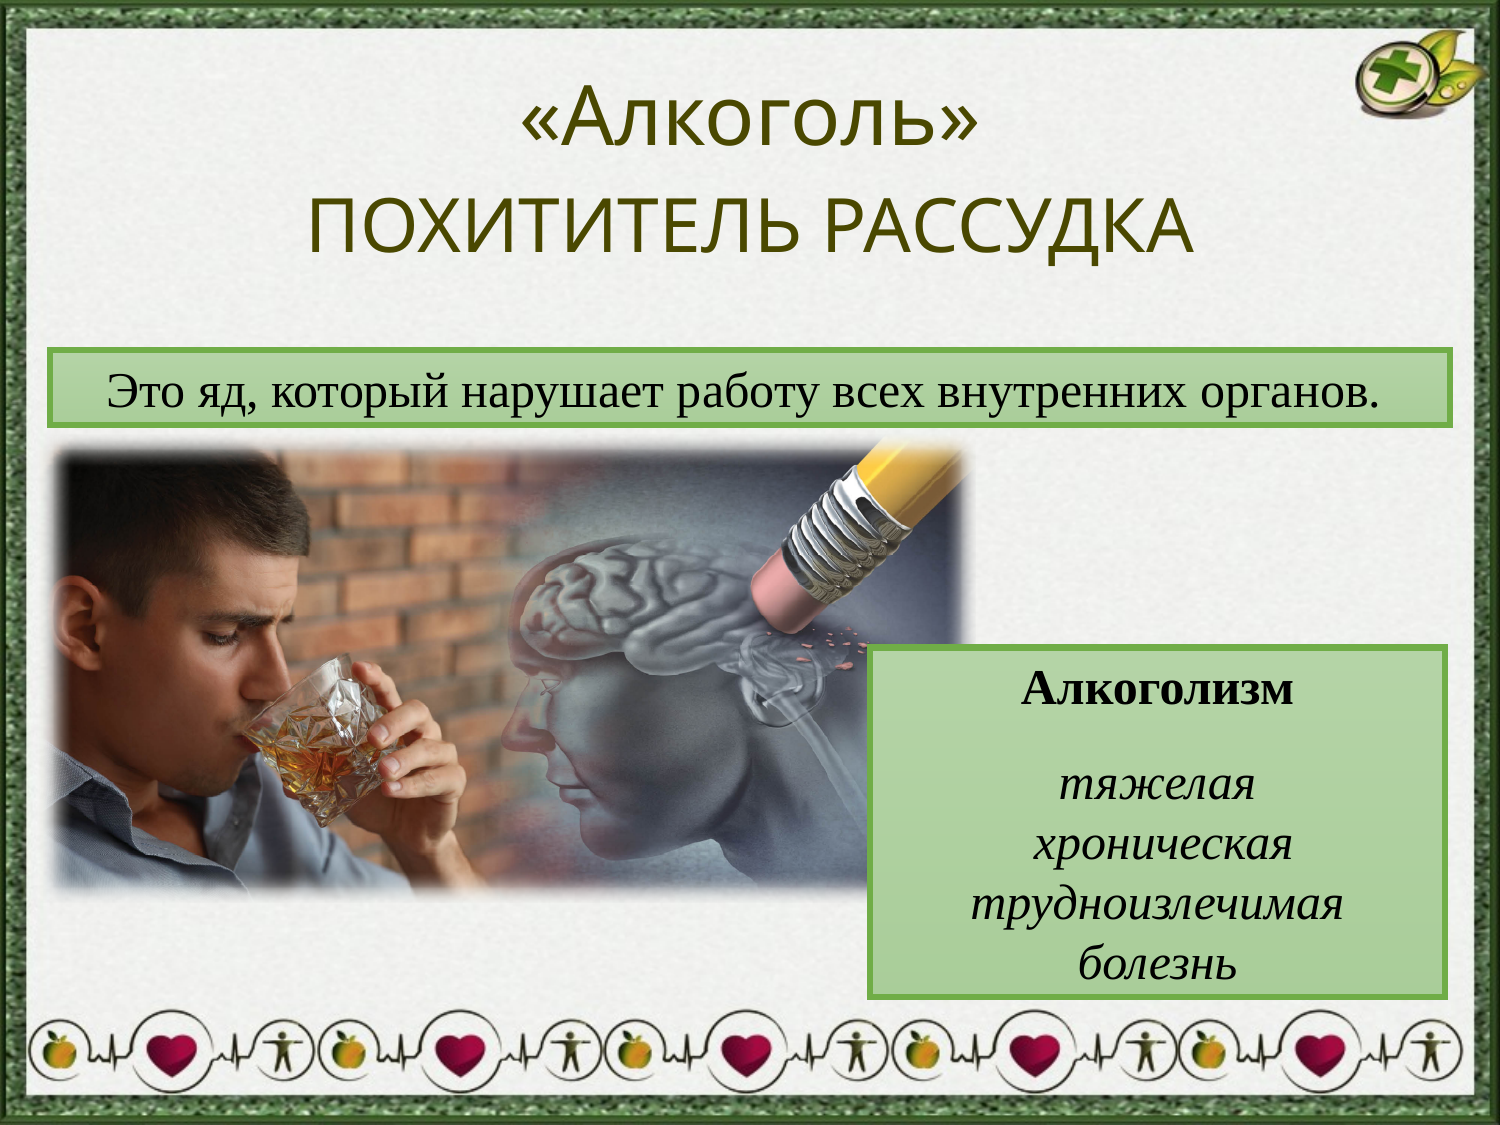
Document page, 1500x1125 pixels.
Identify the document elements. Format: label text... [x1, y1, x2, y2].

text_box Алкоголизм тяжелая хроническая трудноизлечимая болезнь [869, 647, 1445, 998]
text_box Это яд, который нарушает работу всех внутренних органов. [49, 349, 1451, 425]
title «Алкоголь» ПОХИТИТЕЛЬ РАССУДКА [0, 0, 1500, 343]
picture [0, 343, 1500, 1125]
